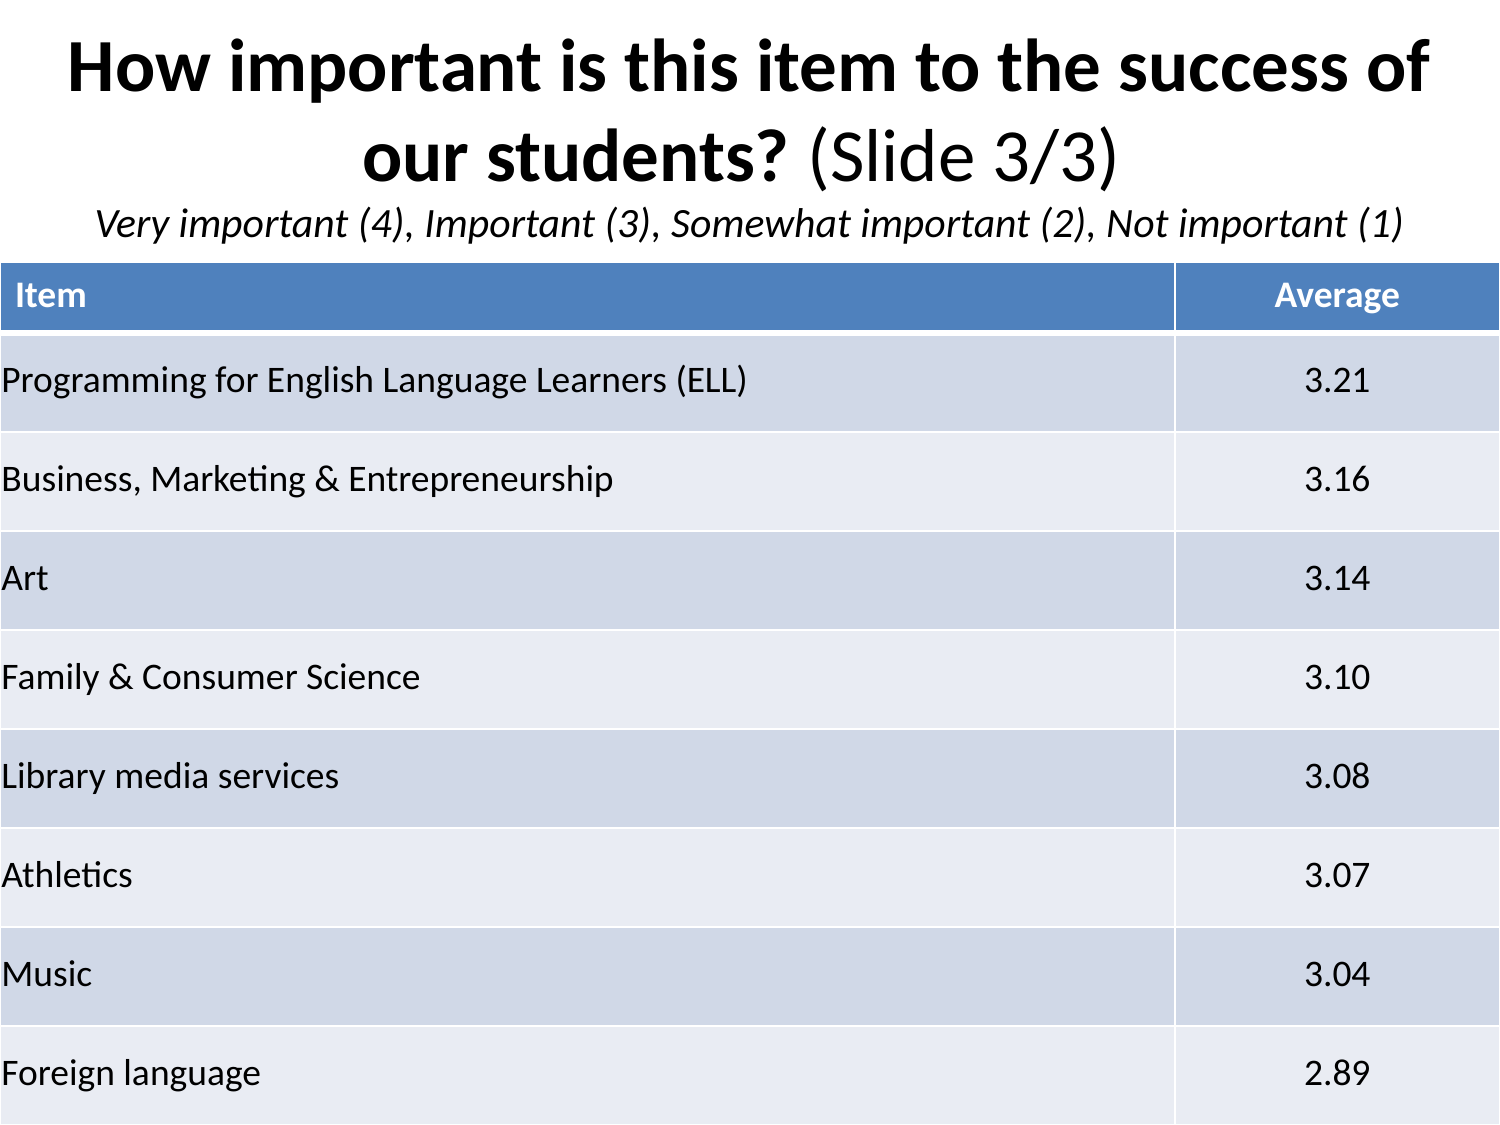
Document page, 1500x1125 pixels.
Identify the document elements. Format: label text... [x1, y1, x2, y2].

table_cell 3.07 [1176, 829, 1499, 926]
table_cell 3.21 [1176, 336, 1499, 431]
table_cell Foreign language [1, 1027, 1174, 1124]
table_header Item [1, 263, 1174, 330]
table_cell 3.16 [1176, 433, 1499, 530]
table_cell 3.14 [1176, 532, 1499, 629]
table_cell 2.89 [1176, 1027, 1499, 1124]
table_cell Athletics [1, 829, 1174, 926]
table_cell Library media services [1, 730, 1174, 827]
title How important is this item to the success of our students? (Slide 3/3) Very important (4), Important (3), Somewhat important (2), Not important (1) [0, 0, 1500, 262]
table_cell 3.04 [1176, 928, 1499, 1025]
table_cell 3.08 [1176, 730, 1499, 827]
table_cell Programming for English Language Learners (ELL) [1, 336, 1174, 431]
table_header Average [1176, 263, 1499, 330]
table_cell Family & Consumer Science [1, 631, 1174, 728]
table_cell Art [1, 532, 1174, 629]
table_cell Music [1, 928, 1174, 1025]
table_cell 3.10 [1176, 631, 1499, 728]
table_cell Business, Marketing & Entrepreneurship [1, 433, 1174, 530]
